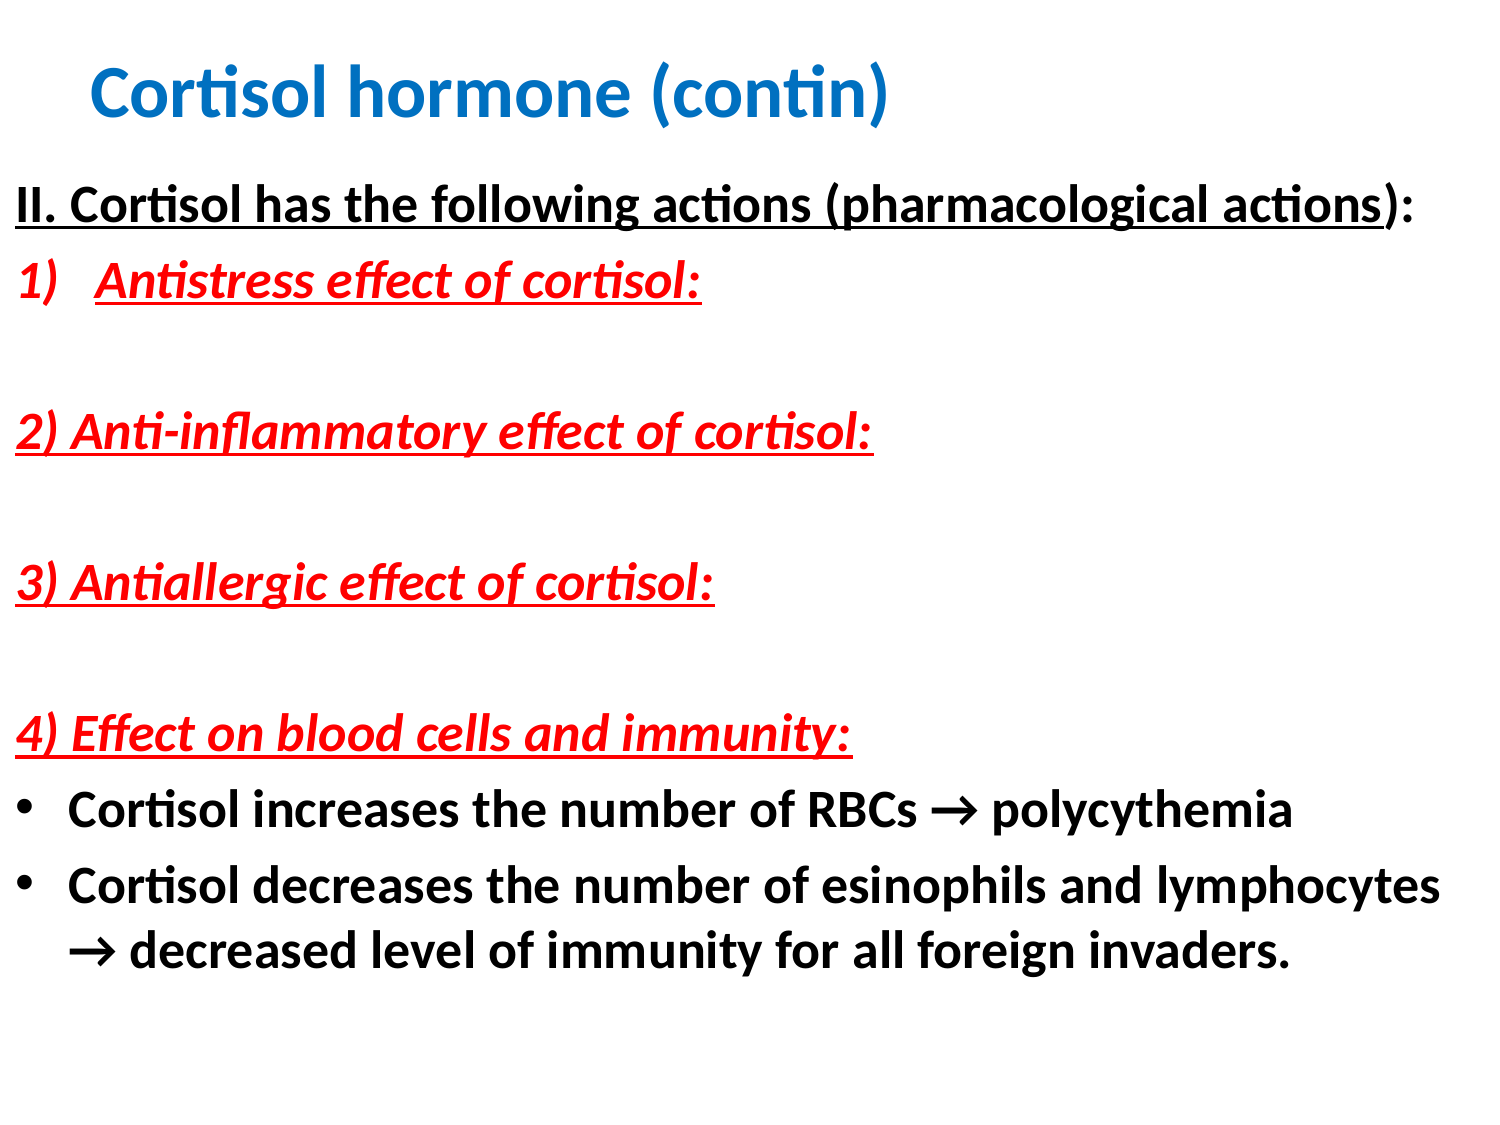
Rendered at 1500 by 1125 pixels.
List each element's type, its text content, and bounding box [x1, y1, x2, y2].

list II. Cortisol has the following actions (pharmacological actions): Antistress effect of cortisol: 2) Anti-inflammatory effect of cortisol: 3) Antiallergic effect of cortisol: 4) Effect on blood cells and immunity: Cortisol increases the number of RBCs → polycythemia Cortisol decreases the number of esinophils and lymphocytes → decreased level of immunity for all foreign invaders. [0, 160, 1500, 1087]
title Cortisol hormone (contin) [75, 0, 1425, 160]
